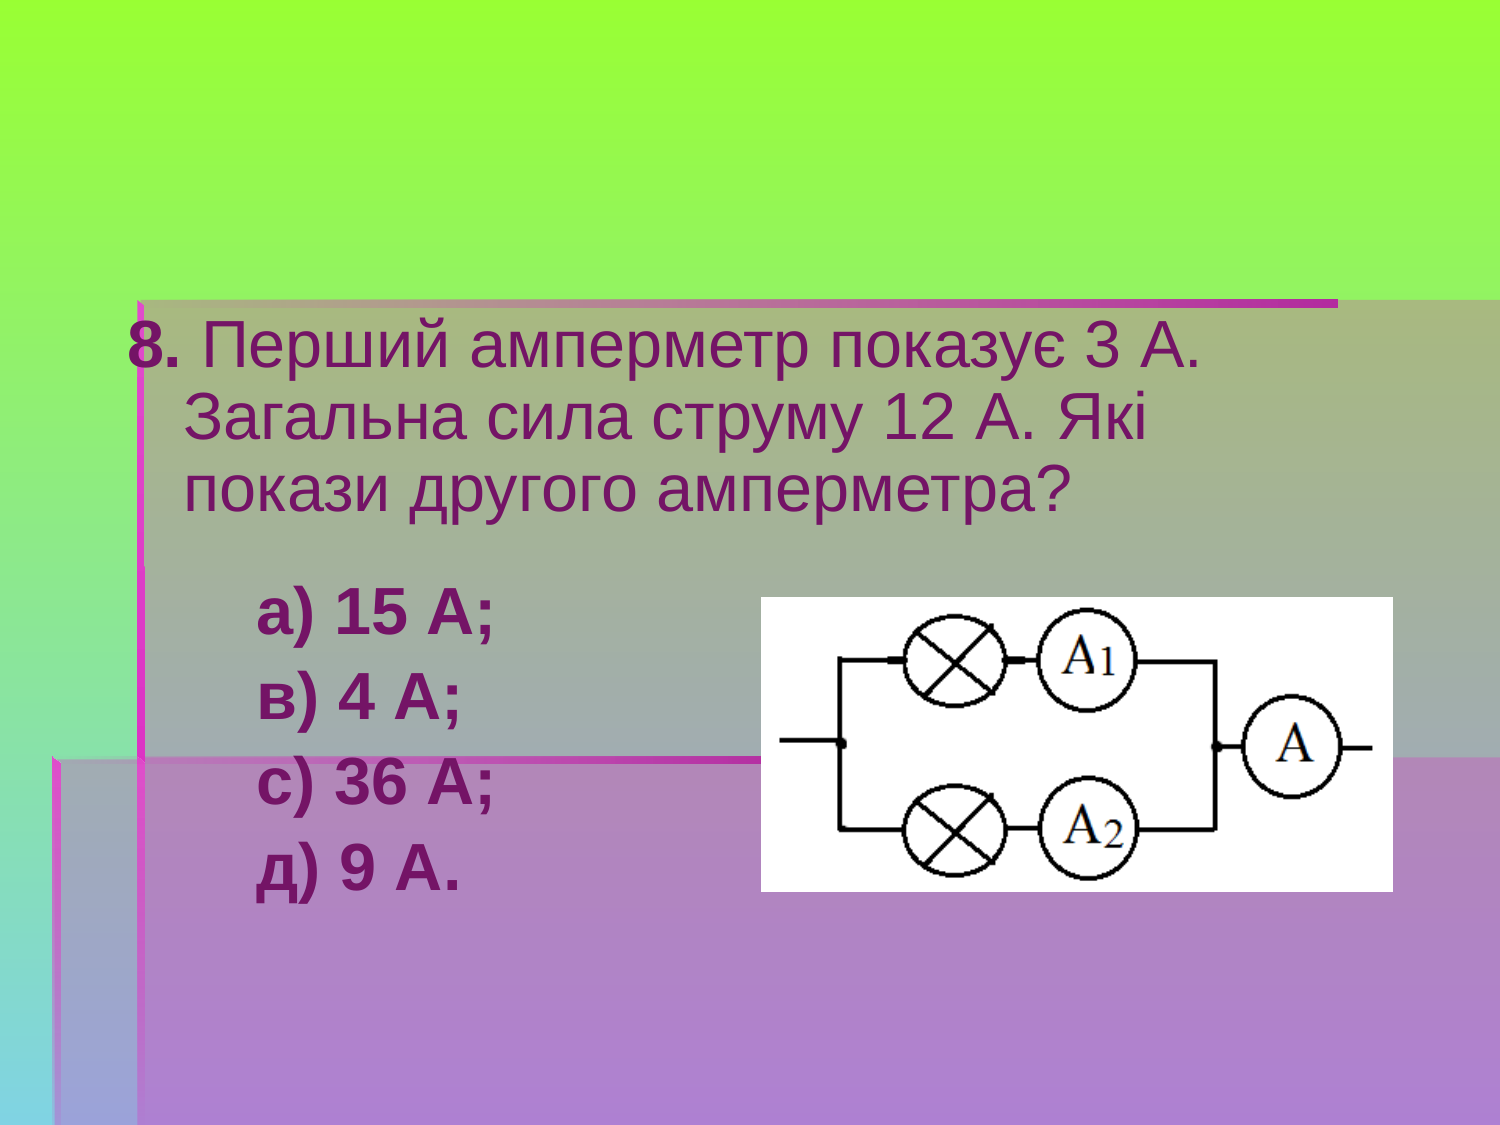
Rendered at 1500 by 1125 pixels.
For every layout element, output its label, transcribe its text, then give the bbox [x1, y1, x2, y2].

list 8. Перший амперметр показує 3 А. Загальна сила струму 12 А. Які покази другого амперметра? а) 15 А; в) 4 А; с) 36 А; д) 9 А. [112, 302, 1223, 1125]
picture [761, 597, 1394, 892]
